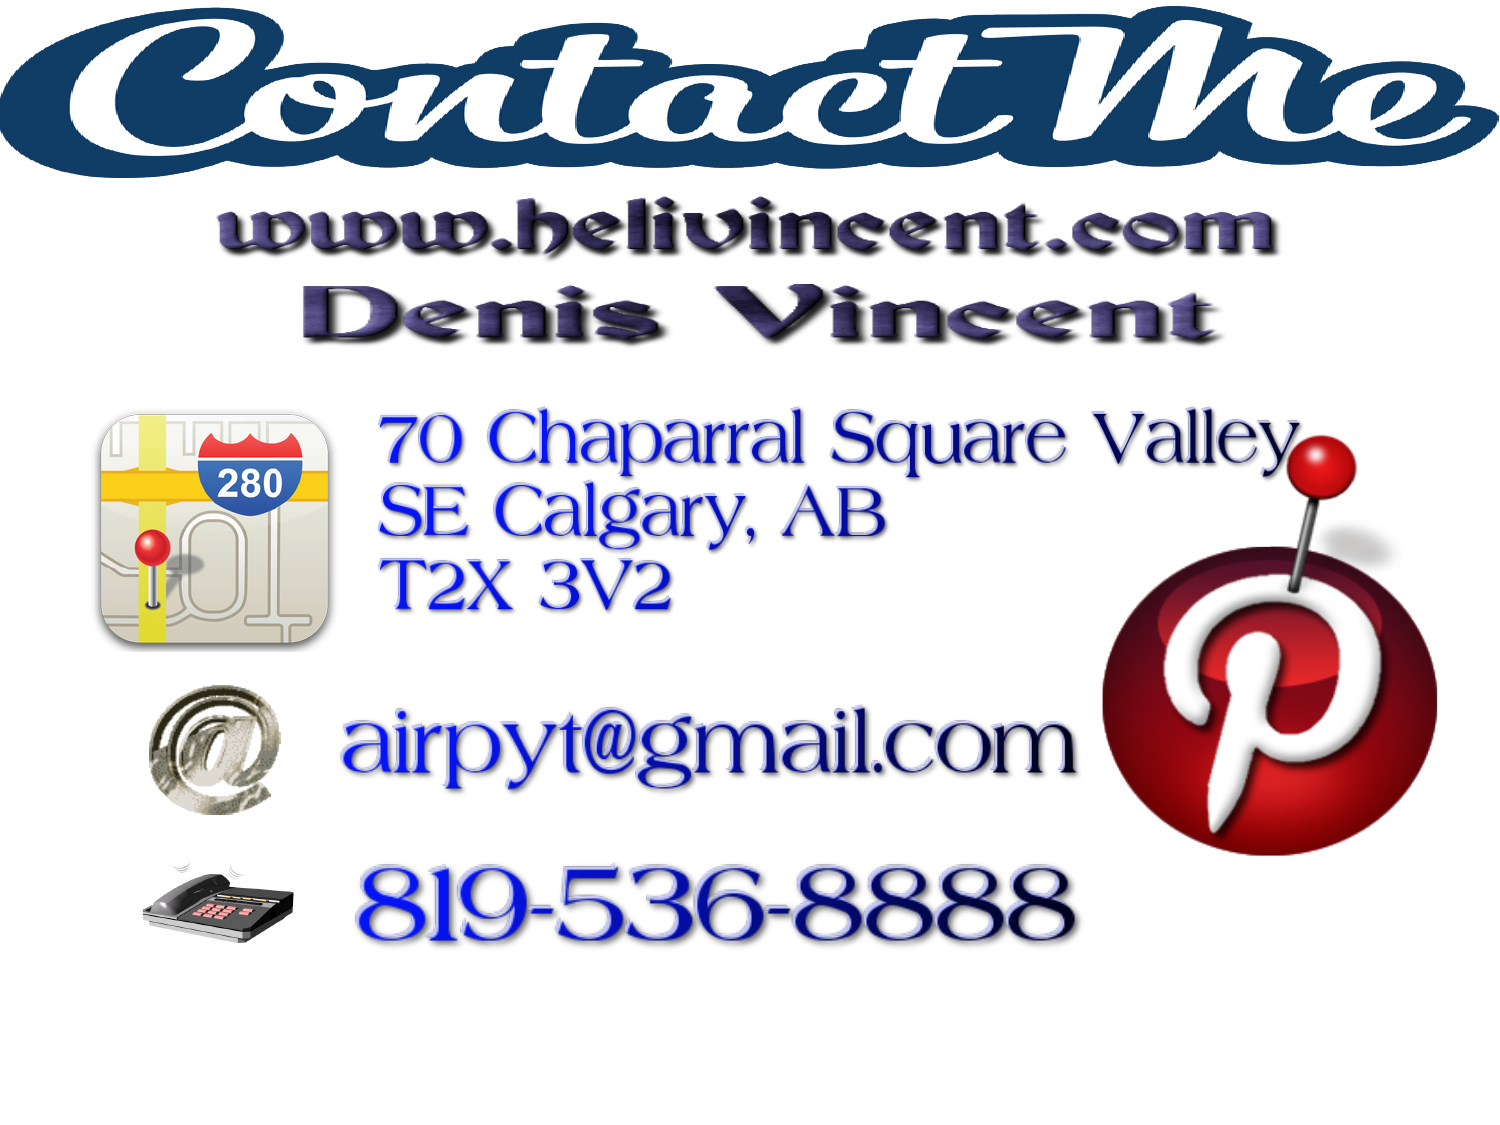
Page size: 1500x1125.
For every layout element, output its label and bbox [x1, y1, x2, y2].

picture [337, 404, 1500, 951]
picture [0, 6, 1500, 179]
picture [213, 195, 1284, 265]
picture [88, 399, 340, 652]
picture [126, 684, 301, 964]
picture [299, 283, 1232, 349]
